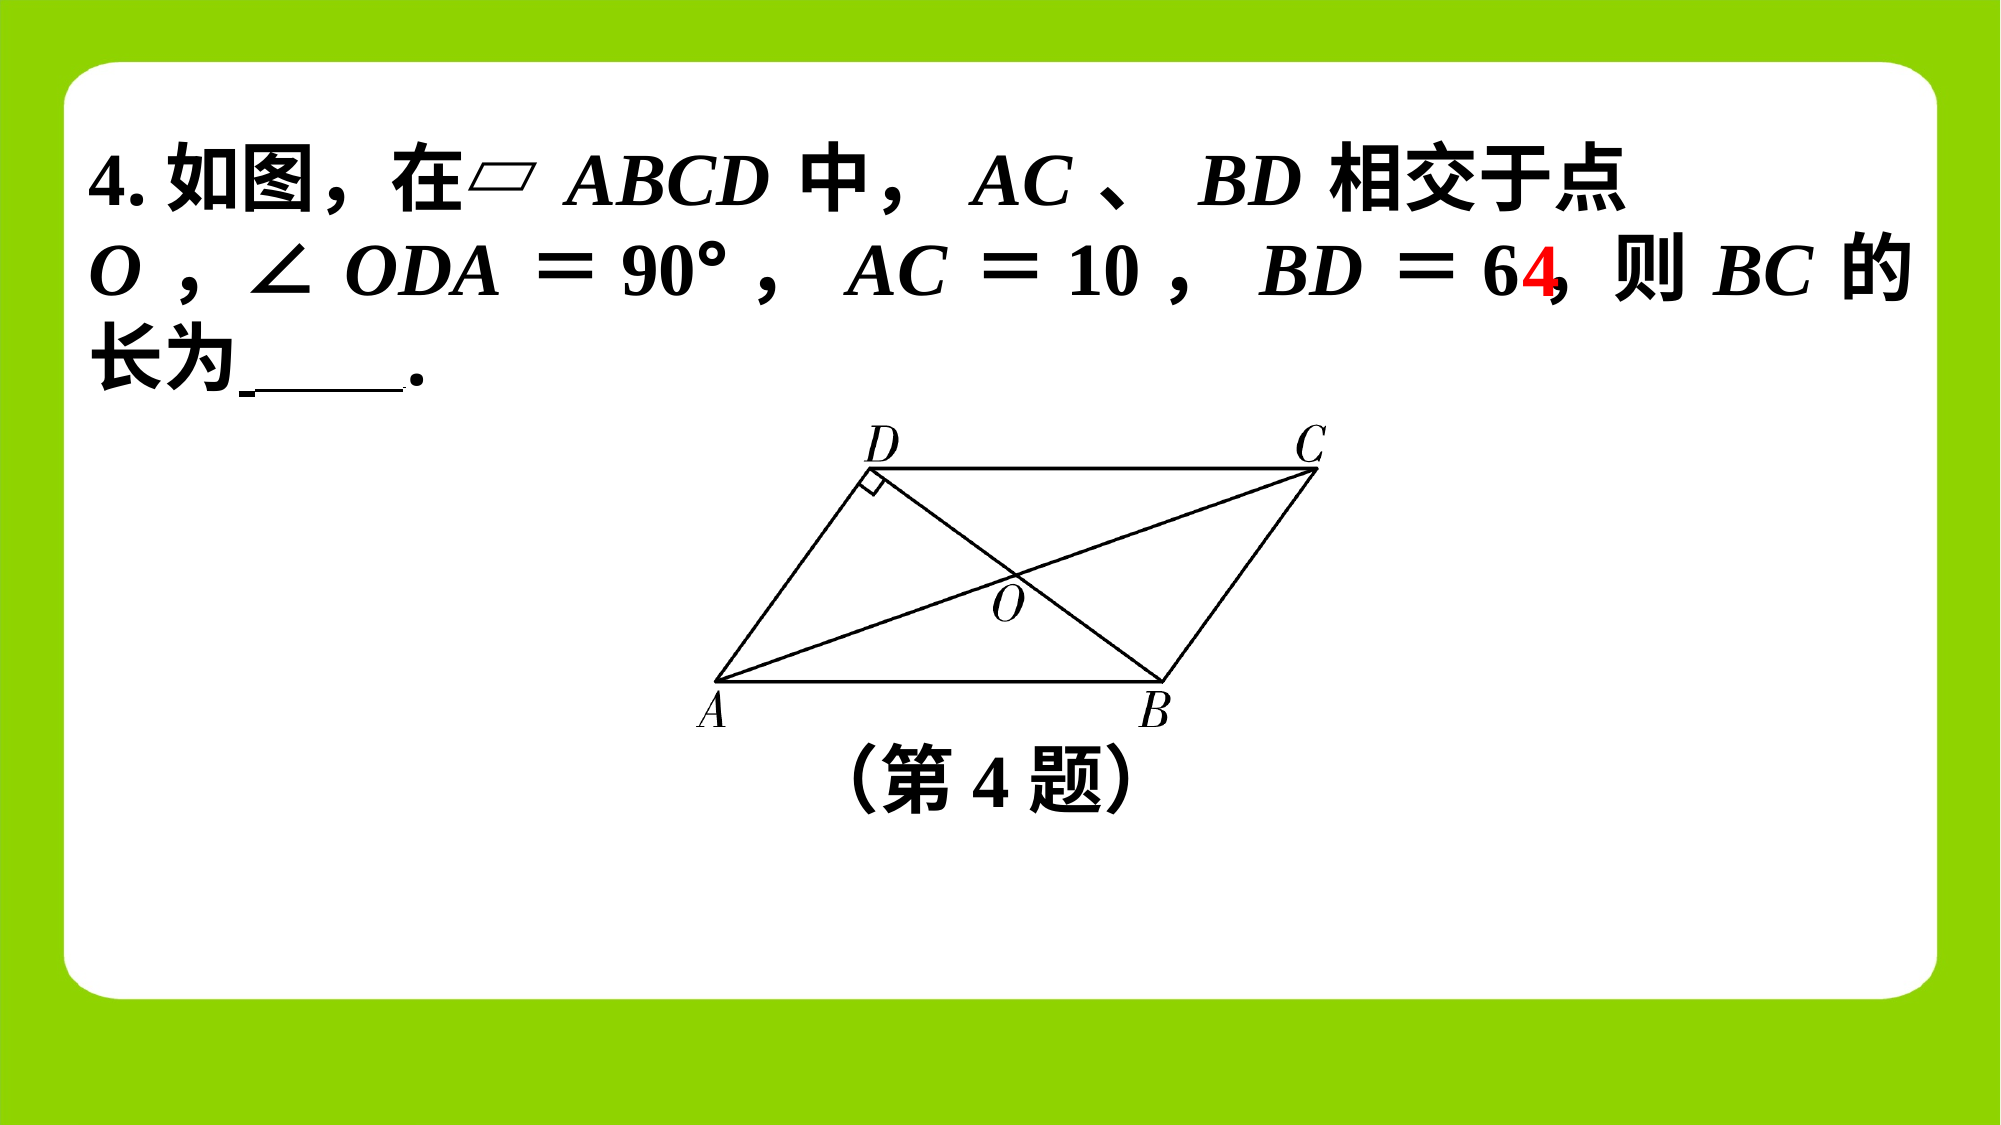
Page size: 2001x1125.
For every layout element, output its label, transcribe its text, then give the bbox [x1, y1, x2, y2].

text_box 4.如图，在▱ABCD中，AC、BD相交于点O，∠ODA＝90°，AC＝10，BD＝6，则BC的长为 ⁠. [88, 130, 1974, 404]
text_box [696, 424, 1326, 824]
picture [0, 0, 2001, 1125]
text_box 4 [1507, 214, 1651, 320]
